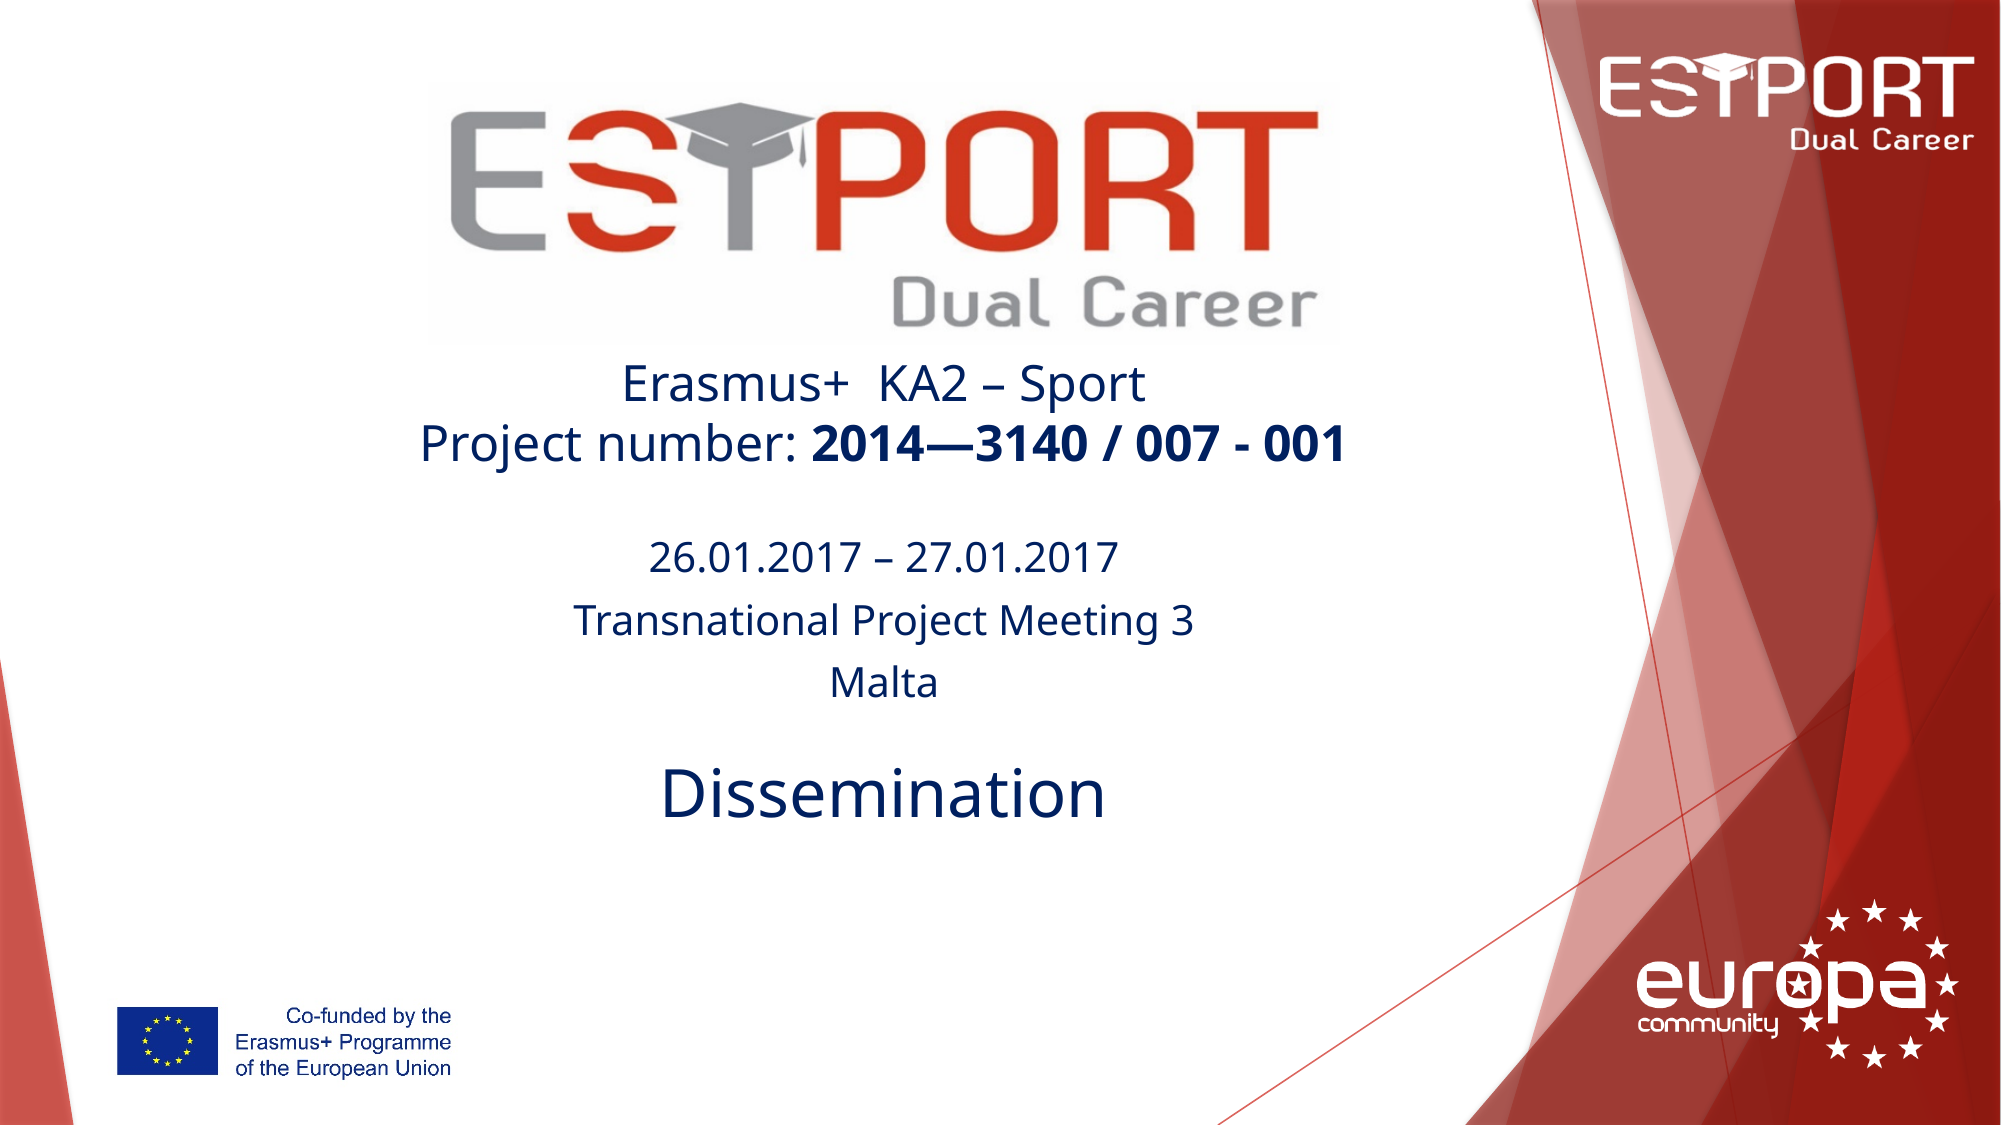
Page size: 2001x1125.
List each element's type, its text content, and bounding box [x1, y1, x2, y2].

picture [428, 82, 1341, 345]
text_box 26.01.2017 – 27.01.2017 Transnational Project Meeting 3 Malta Dissemination [196, 523, 1573, 953]
text_box Erasmus+ KA2 – Sport Project number: 2014—3140 / 007 - 001 [247, 344, 1522, 487]
picture [1600, 44, 1987, 156]
picture [1627, 898, 1960, 1077]
picture [95, 987, 468, 1095]
